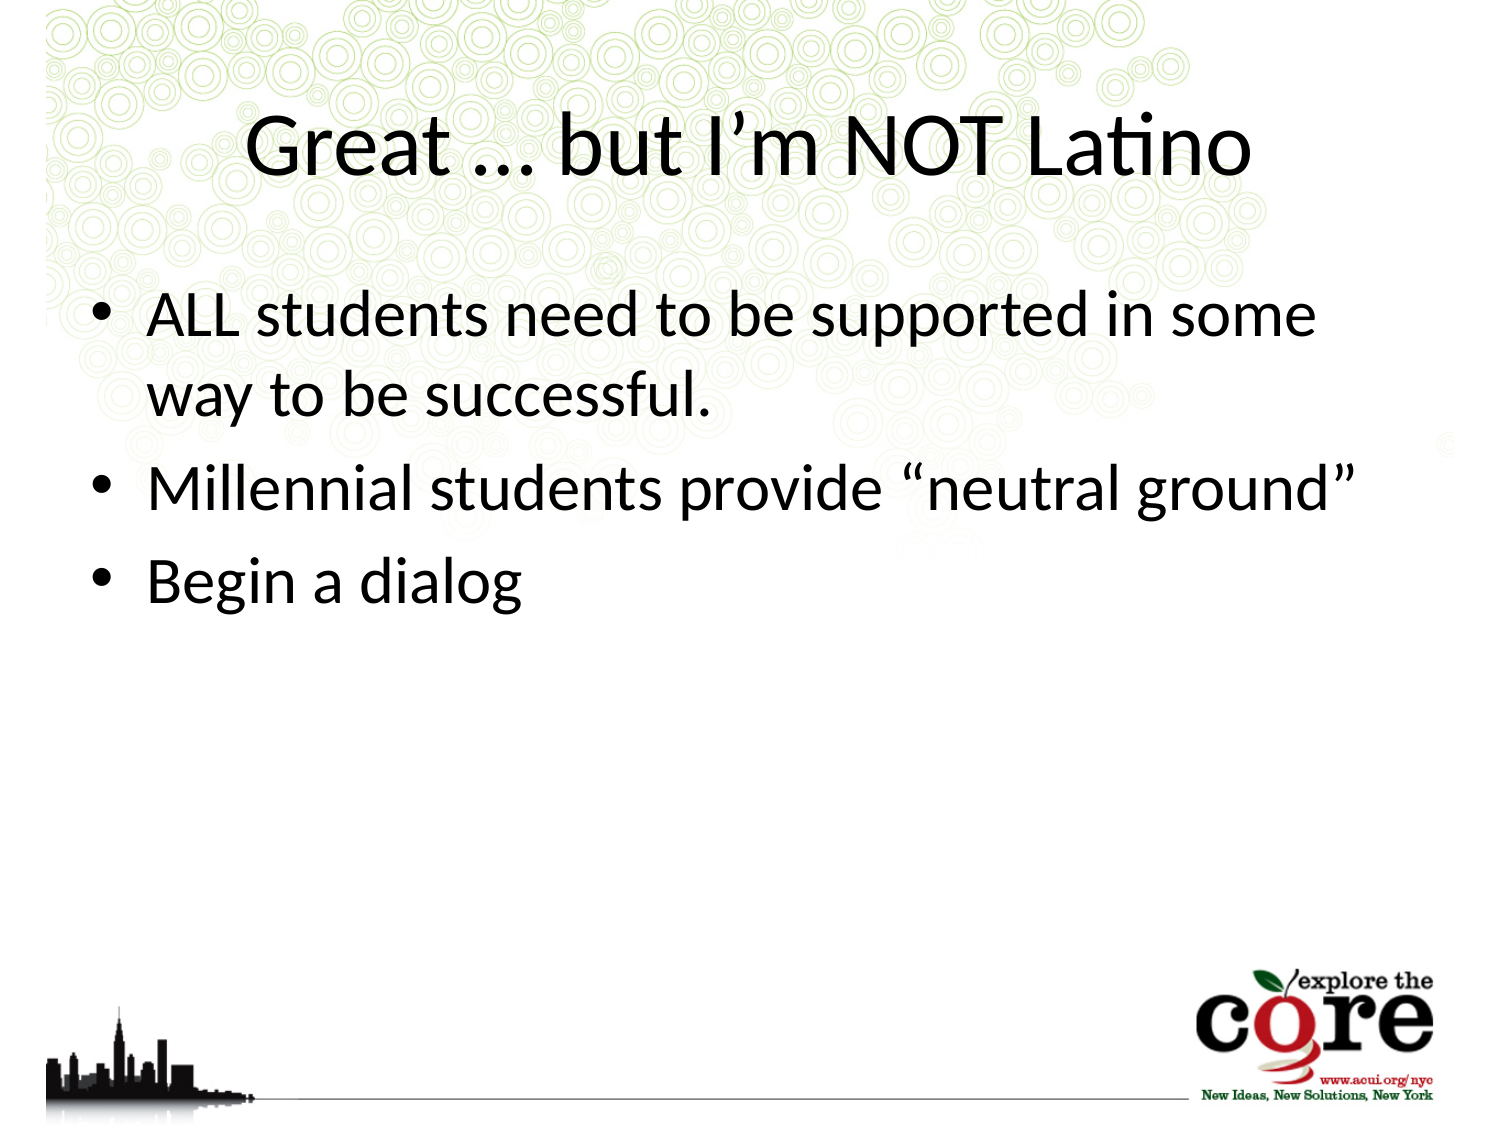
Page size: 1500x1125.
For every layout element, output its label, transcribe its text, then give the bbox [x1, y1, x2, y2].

picture [46, 0, 1454, 1125]
title Great … but I’m NOT Latino [74, 44, 1426, 233]
list ALL students need to be supported in some way to be successful. Millennial students provide “neutral ground” Begin a dialog [74, 262, 1426, 1006]
